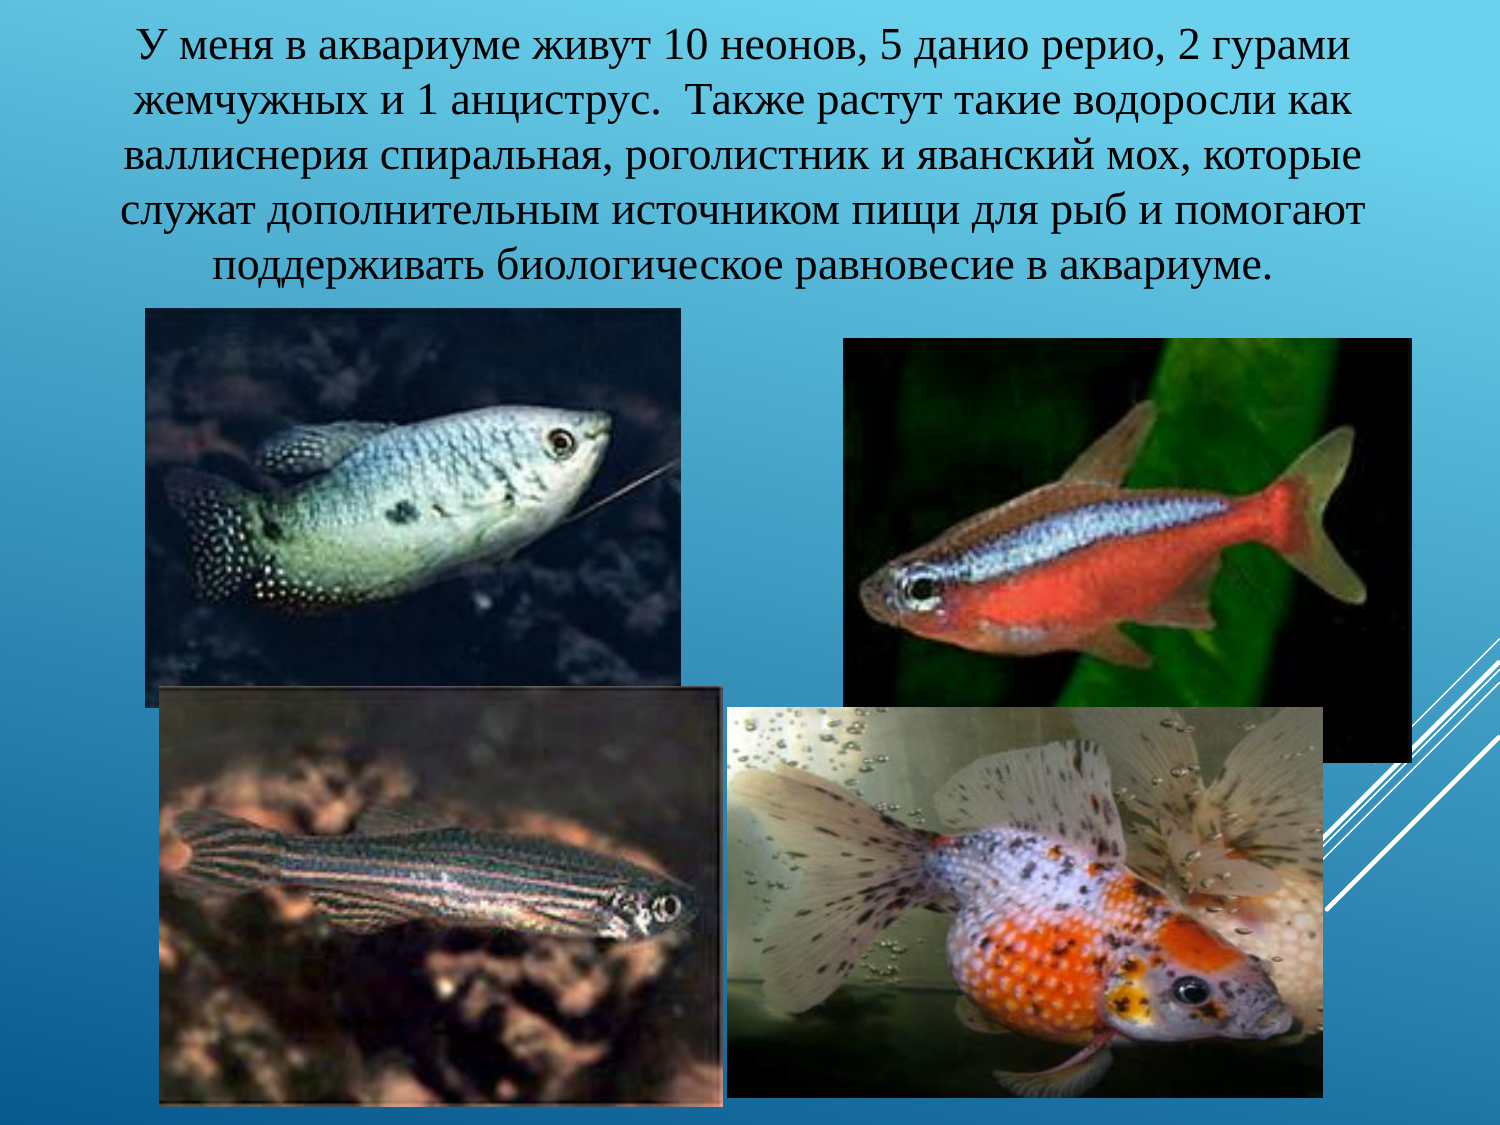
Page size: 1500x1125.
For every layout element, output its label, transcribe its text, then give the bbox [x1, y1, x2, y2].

text_box У меня в аквариуме живут 10 неонов, 5 данио рерио, 2 гурами жемчужных и 1 анциструс. Также растут такие водоросли как валлиснерия спиральная, роголистник и яванский мох, которые служат дополнительным источником пищи для рыб и помогают поддерживать биологическое равновесие в аквариуме. [75, 0, 1412, 296]
picture [145, 308, 723, 1108]
picture [727, 337, 1412, 1098]
